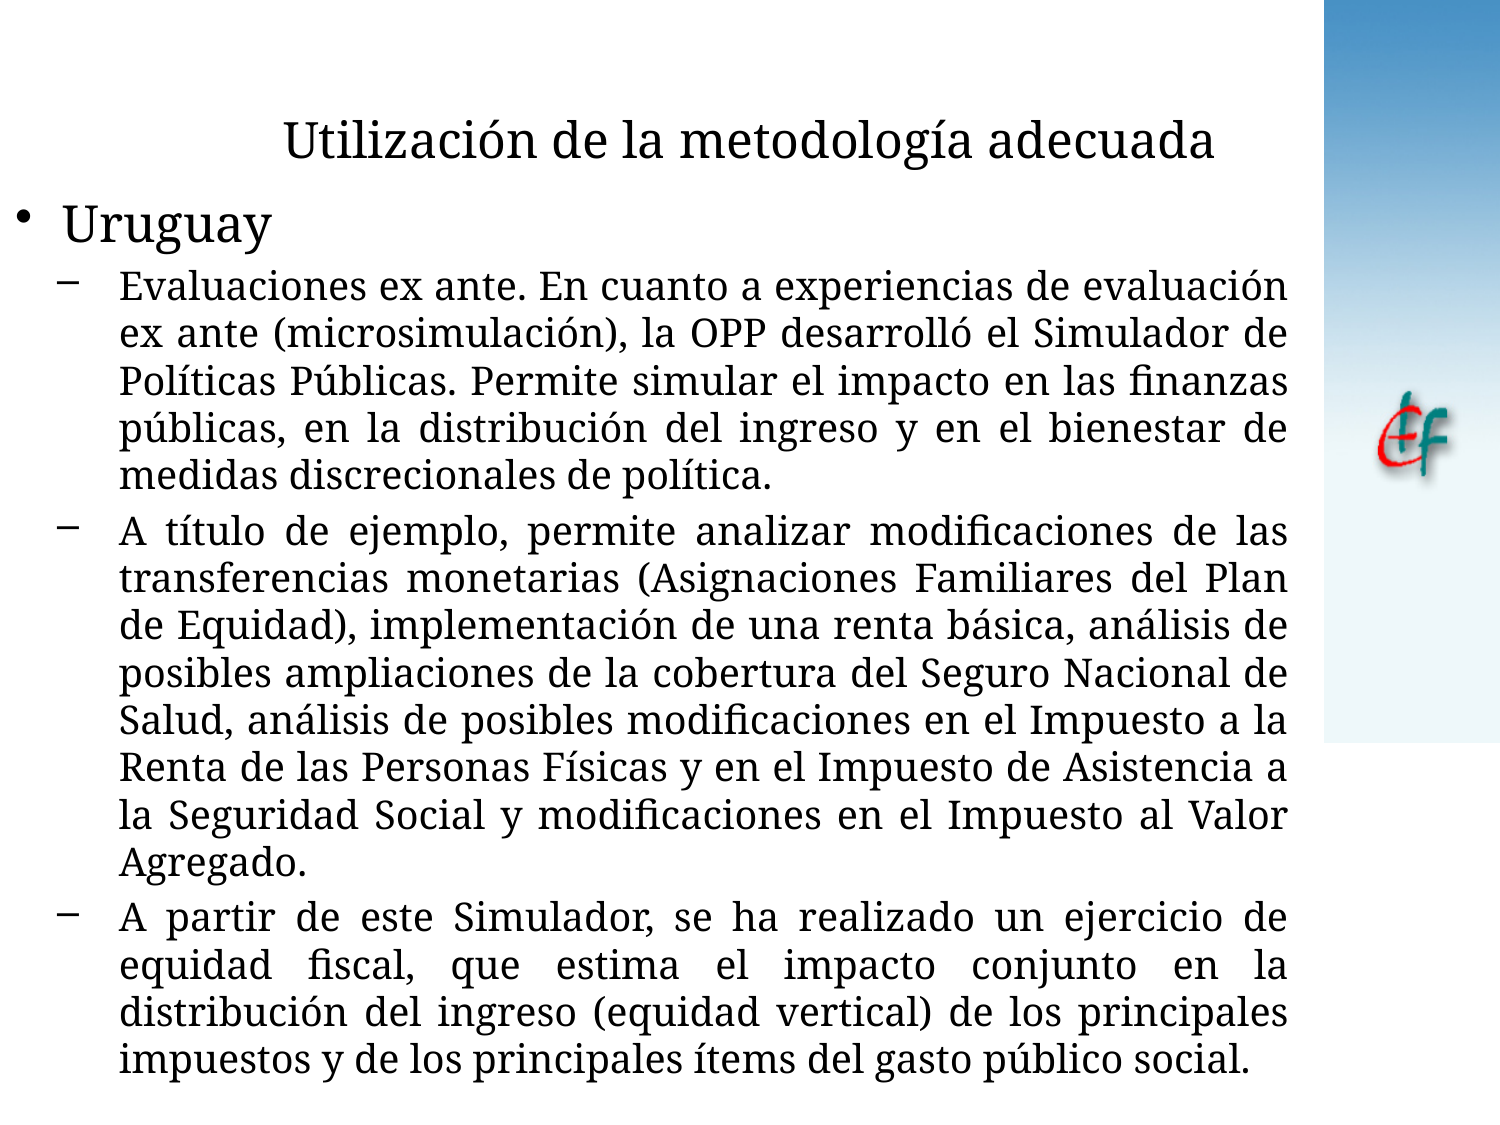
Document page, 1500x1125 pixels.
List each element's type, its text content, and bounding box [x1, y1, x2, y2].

list Uruguay Evaluaciones ex ante. En cuanto a experiencias de evaluación ex ante (microsimulación), la OPP desarrolló el Simulador de Políticas Públicas. Permite simular el impacto en las finanzas públicas, en la distribución del ingreso y en el bienestar de medidas discrecionales de política. A título de ejemplo, permite analizar modificaciones de las transferencias monetarias (Asignaciones Familiares del Plan de Equidad), implementación de una renta básica, análisis de posibles ampliaciones de la cobertura del Seguro Nacional de Salud, análisis de posibles modificaciones en el Impuesto a la Renta de las Personas Físicas y en el Impuesto de Asistencia a la Seguridad Social y modificaciones en el Impuesto al Valor Agregado. A partir de este Simulador, se ha realizado un ejercicio de equidad fiscal, que estima el impacto conjunto en la distribución del ingreso (equidad vertical) de los principales impuestos y de los principales ítems del gasto público social. [0, 184, 1306, 1102]
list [1323, 0, 1500, 743]
title Utilización de la metodología adecuada [74, 44, 1318, 233]
